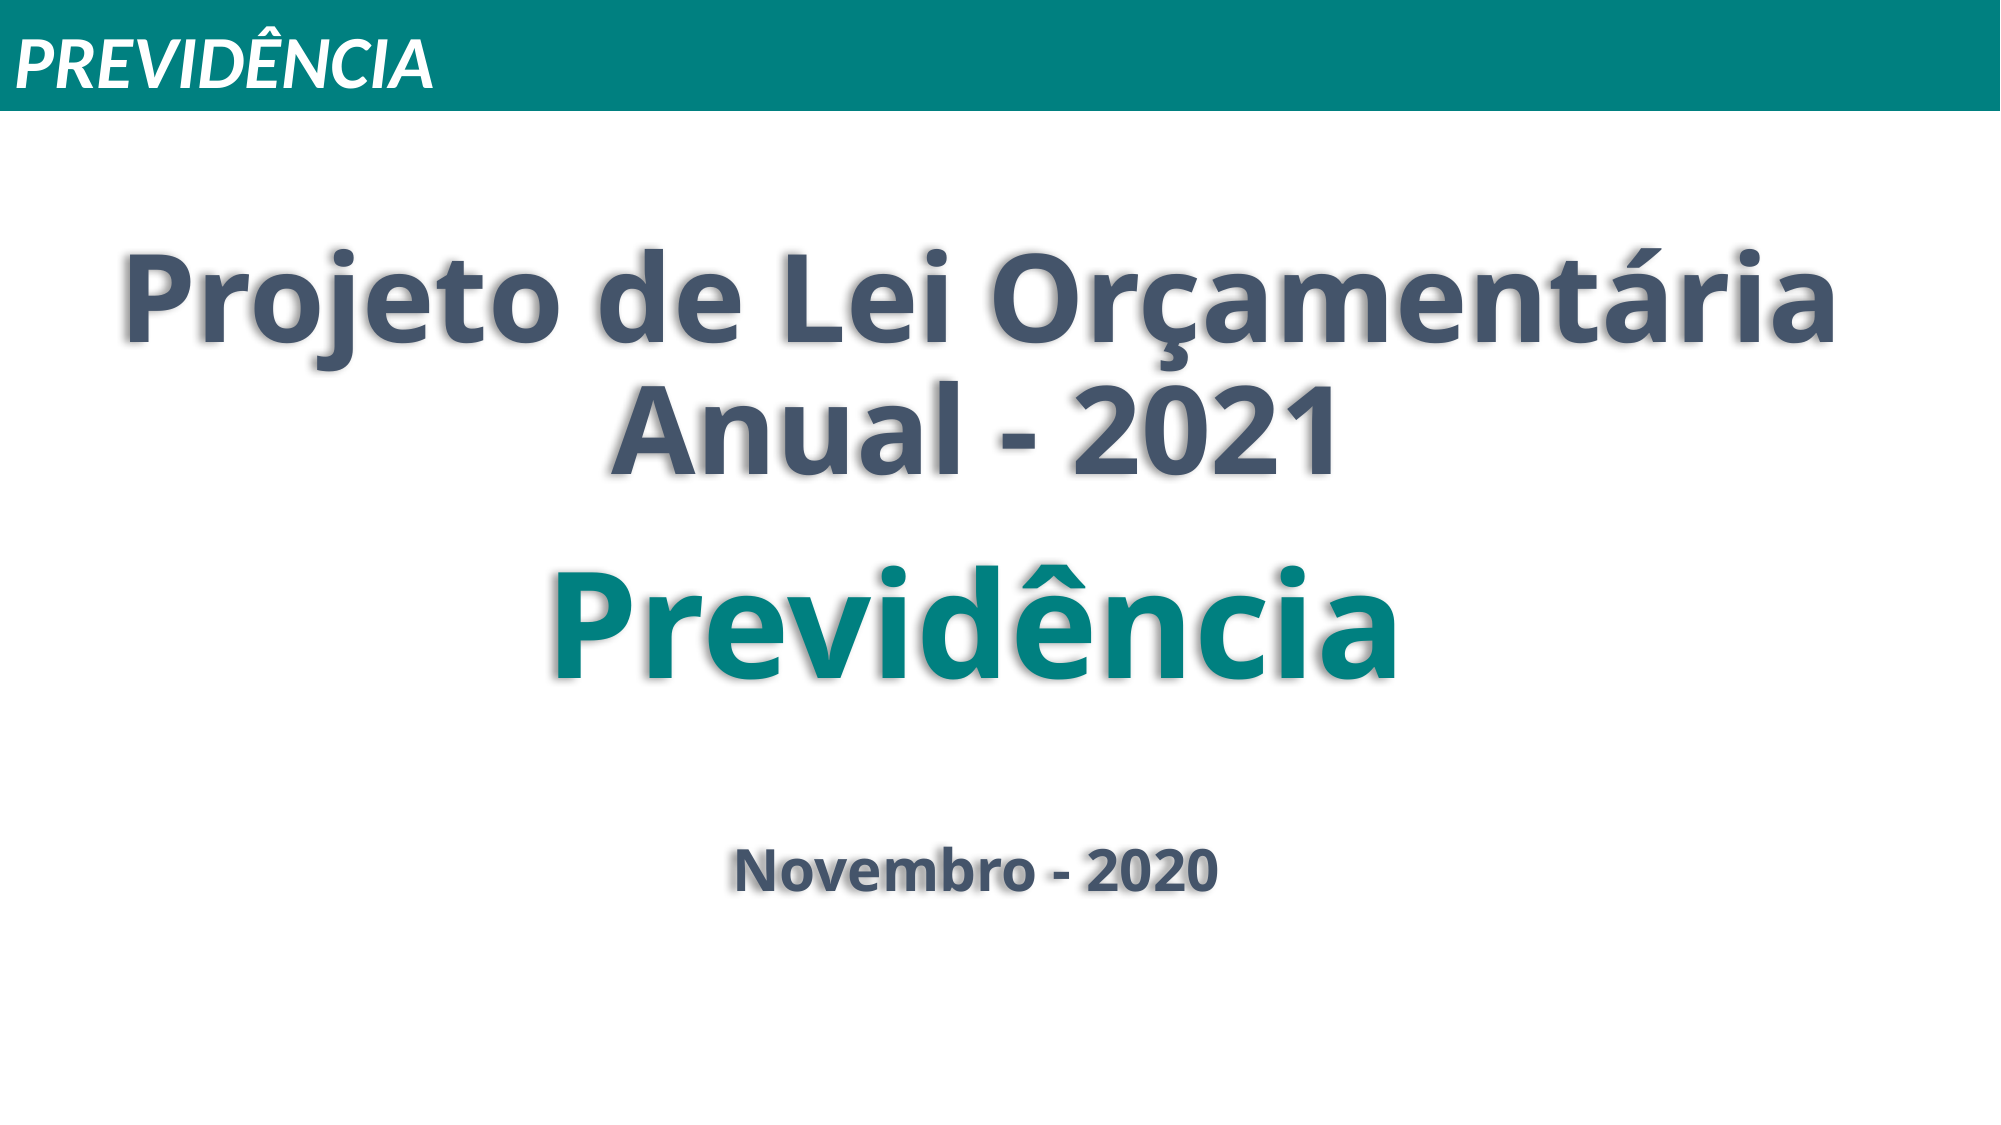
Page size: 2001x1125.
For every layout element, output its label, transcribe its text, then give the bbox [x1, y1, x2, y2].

subtitle Previdência Novembro - 2020 [24, 542, 1927, 1033]
title Projeto de Lei Orçamentária Anual - 2021 [24, 228, 1939, 509]
text_box PREVIDÊNCIA [0, 0, 2000, 111]
